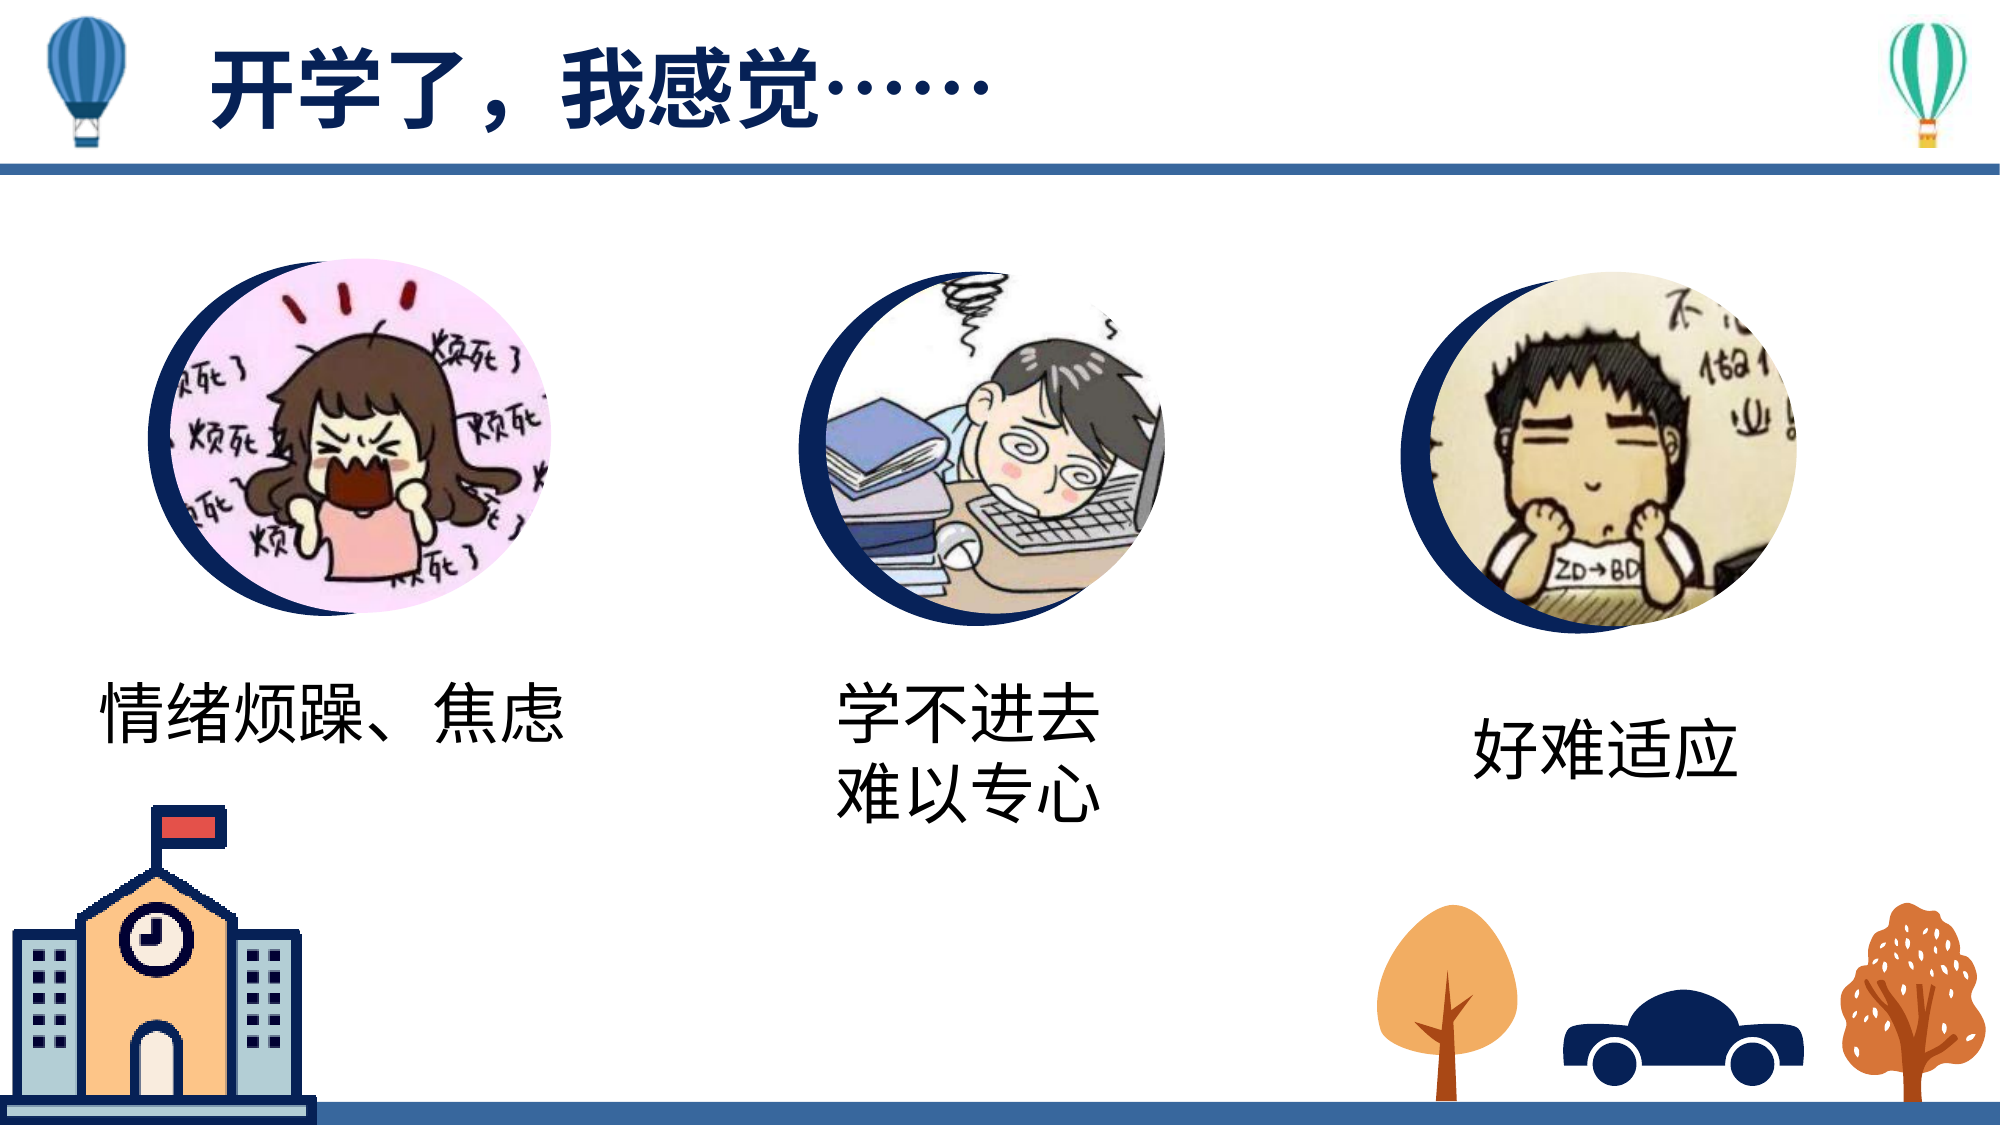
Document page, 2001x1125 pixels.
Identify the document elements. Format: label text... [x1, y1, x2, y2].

text_box 学不进去 难以专心 [637, 664, 1302, 840]
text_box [798, 271, 1165, 626]
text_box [1400, 271, 1797, 634]
text_box [1563, 989, 1804, 1066]
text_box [1361, 903, 1529, 1102]
text_box 情绪烦躁、焦虑 [0, 663, 665, 759]
picture [0, 805, 317, 1125]
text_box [147, 258, 552, 616]
text_box [1730, 1042, 1775, 1086]
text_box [1838, 900, 1987, 1102]
picture [34, 0, 160, 170]
text_box [1592, 1042, 1637, 1086]
text_box [317, 1101, 2000, 1125]
text_box 好难适应 [1274, 700, 1939, 796]
text_box 开学了，我感觉…… [194, 26, 1592, 146]
text_box [0, 163, 2000, 176]
picture [1878, 14, 1972, 148]
